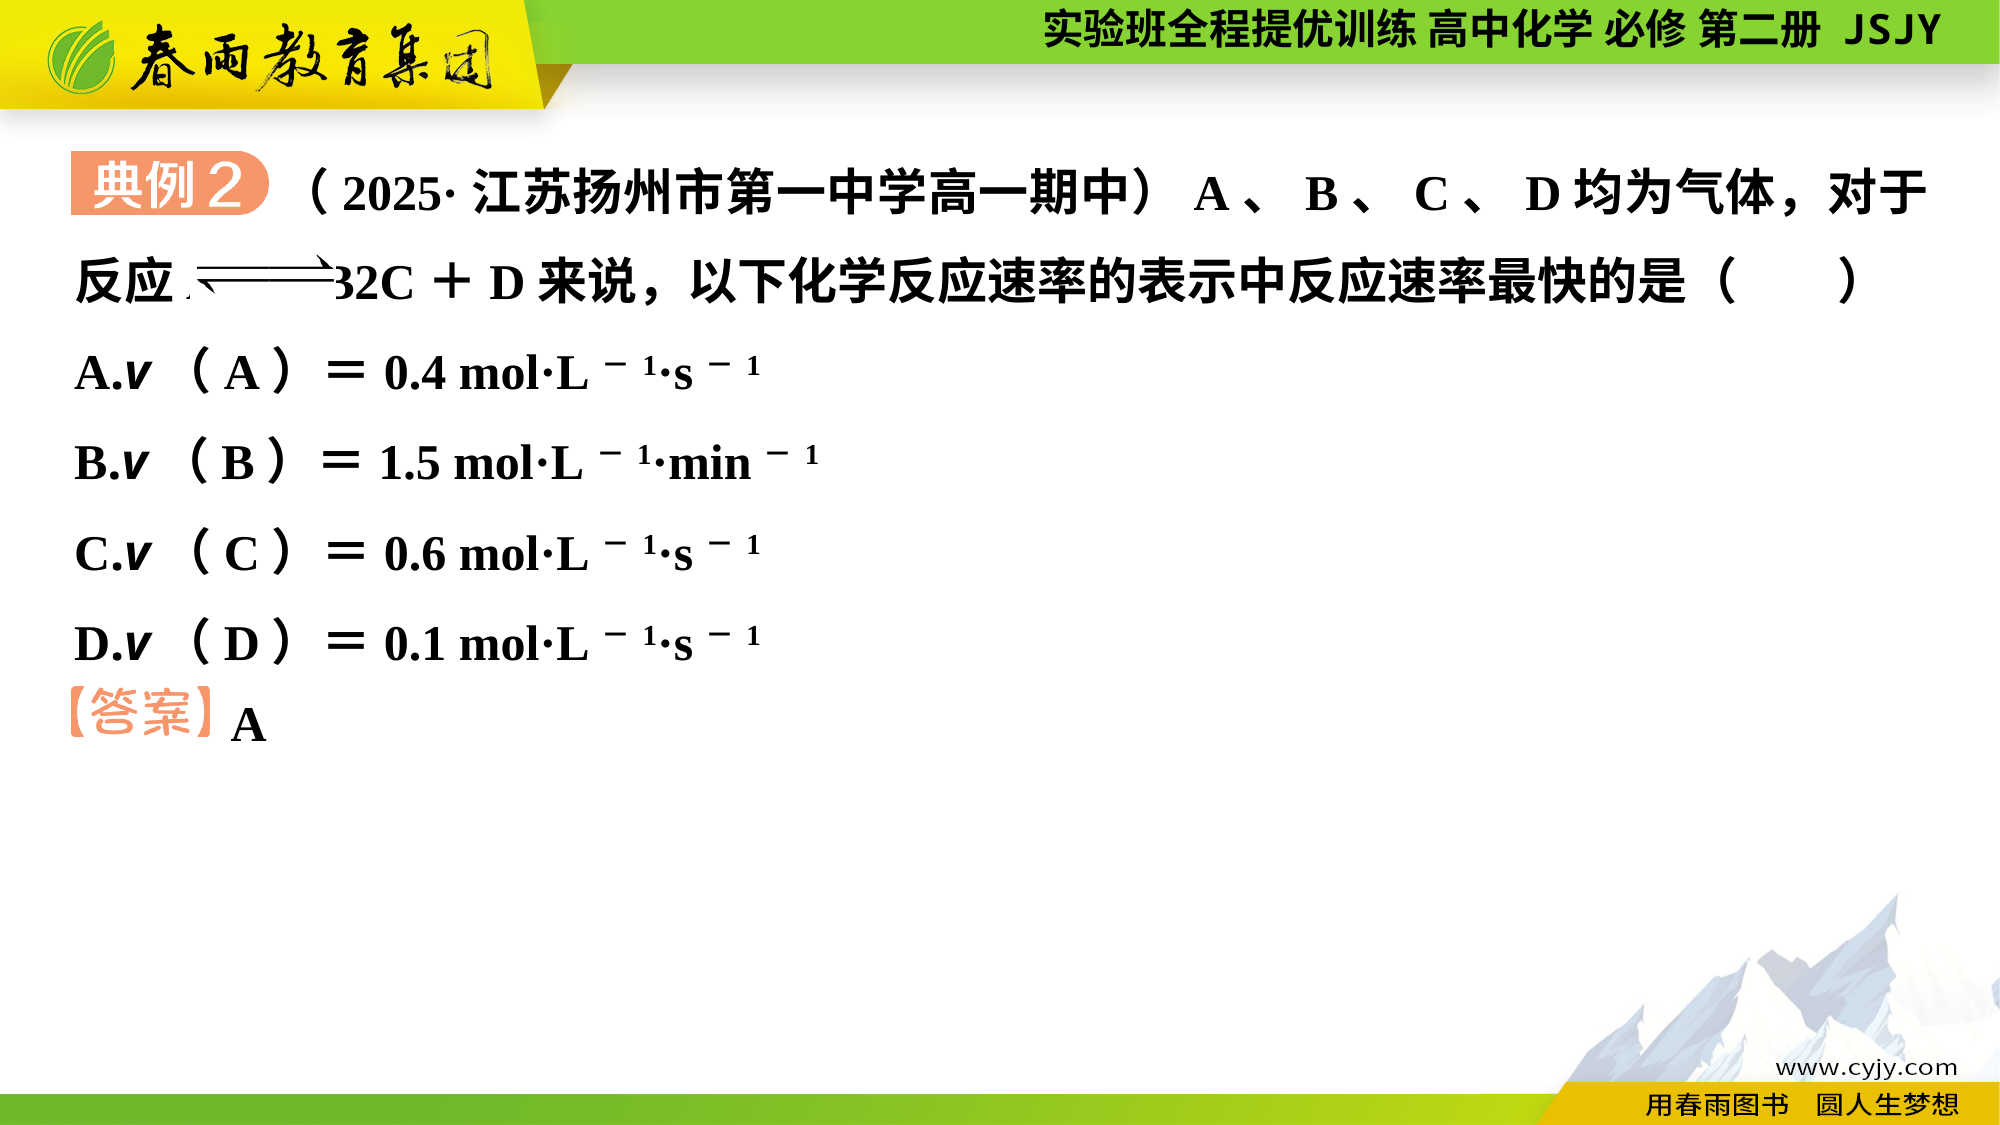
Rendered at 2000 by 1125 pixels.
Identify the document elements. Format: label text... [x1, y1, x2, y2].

text_box A [215, 654, 282, 760]
picture [0, 0, 2000, 1125]
